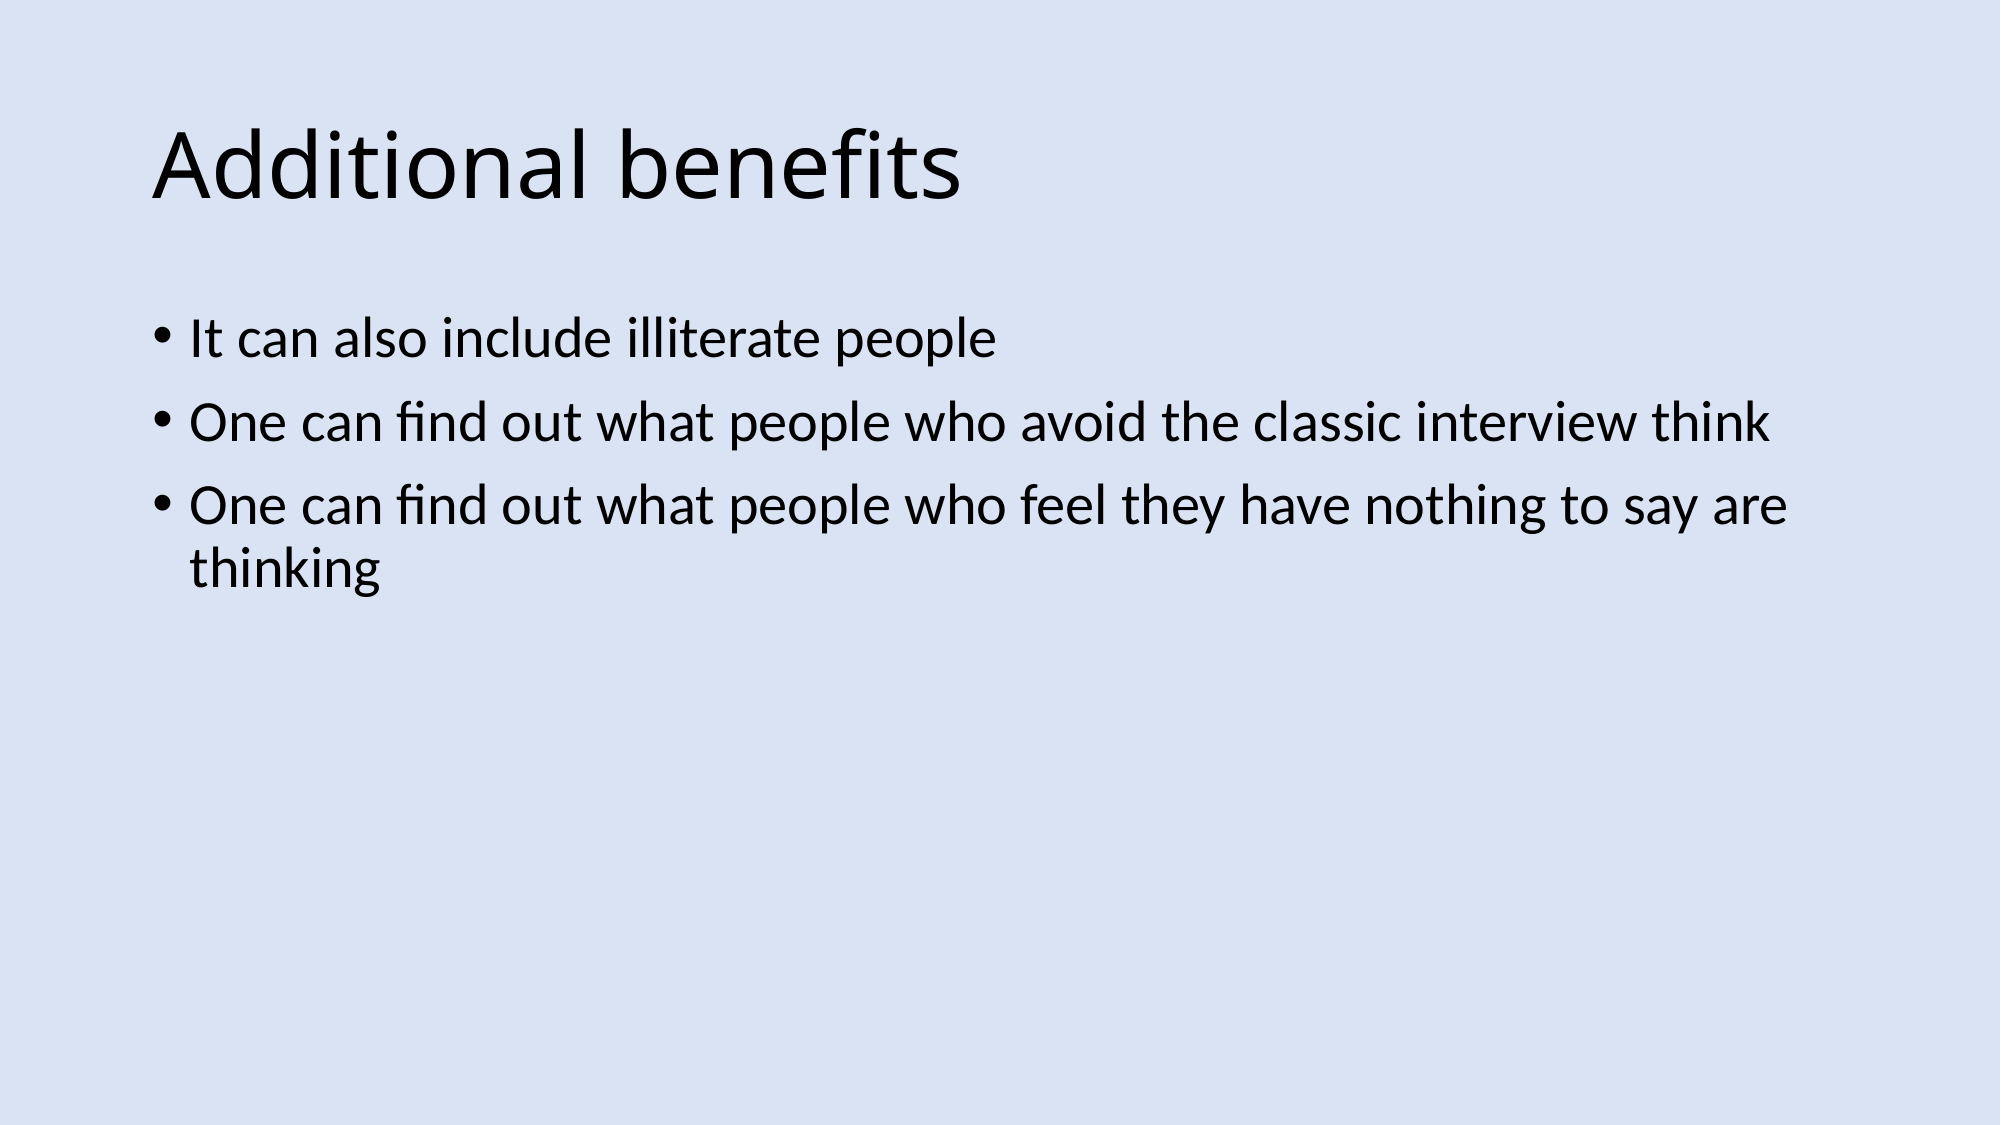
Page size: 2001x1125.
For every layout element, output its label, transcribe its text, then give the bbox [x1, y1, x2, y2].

title Additional benefits [137, 59, 1863, 278]
list It can also include illiterate people One can find out what people who avoid the classic interview think One can find out what people who feel they have nothing to say are thinking [137, 299, 1863, 1014]
